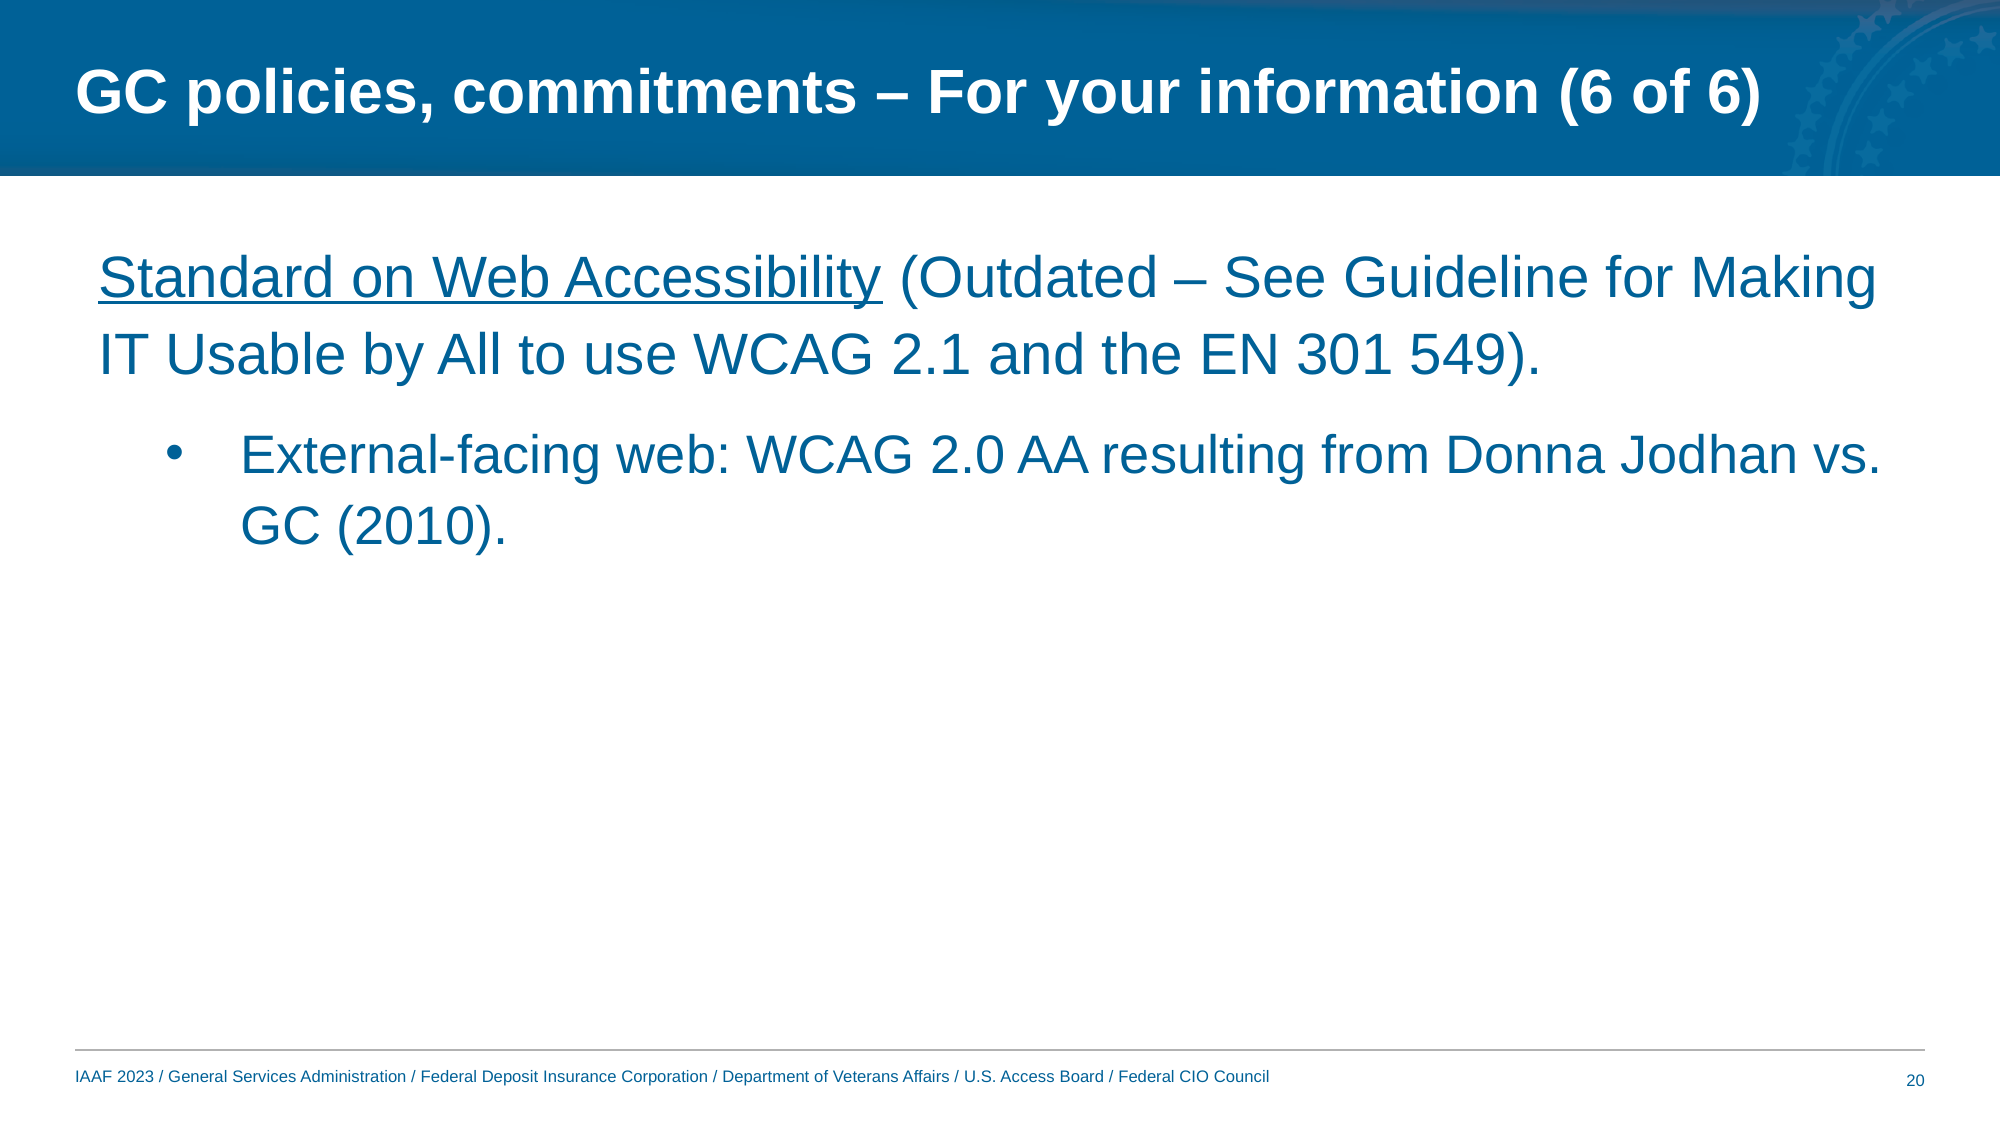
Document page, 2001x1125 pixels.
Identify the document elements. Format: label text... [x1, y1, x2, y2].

picture [0, 0, 2000, 176]
list Standard on Web Accessibility (Outdated – See Guideline for Making IT Usable by All to use WCAG 2.1 and the EN 301 549). External-facing web: WCAG 2.0 AA resulting from Donna Jodhan vs. GC (2010). [75, 224, 1925, 1035]
slide_number 20 [1880, 1065, 1925, 1095]
title GC policies, commitments – For your information (6 of 6) [75, 52, 1800, 128]
picture [0, 168, 666, 176]
